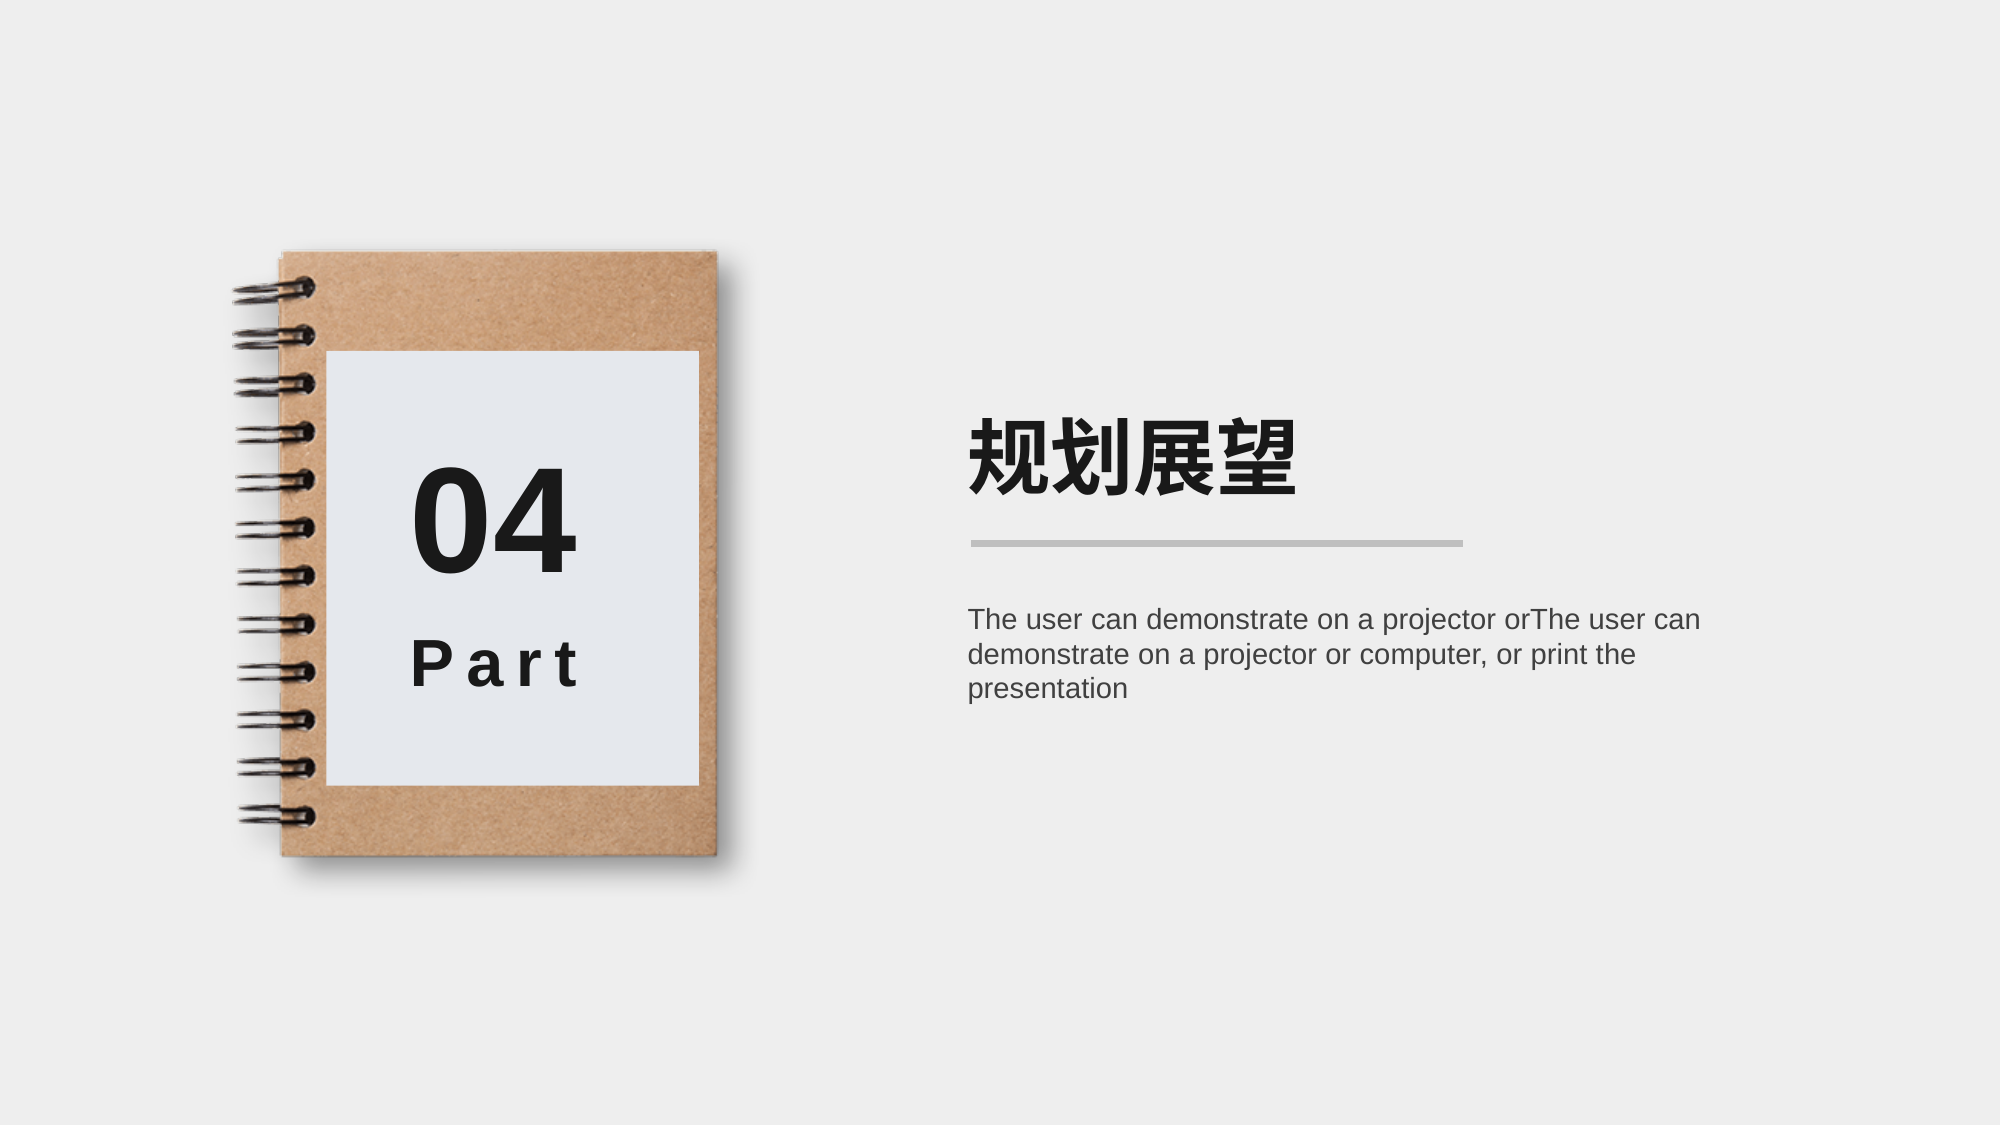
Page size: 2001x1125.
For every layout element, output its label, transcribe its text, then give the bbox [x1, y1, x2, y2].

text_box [165, 201, 789, 925]
text_box The user can demonstrate on a projector orThe user can demonstrate on a projector or computer, or print the presentation [952, 592, 1719, 713]
text_box 规划展望 [952, 397, 1464, 513]
